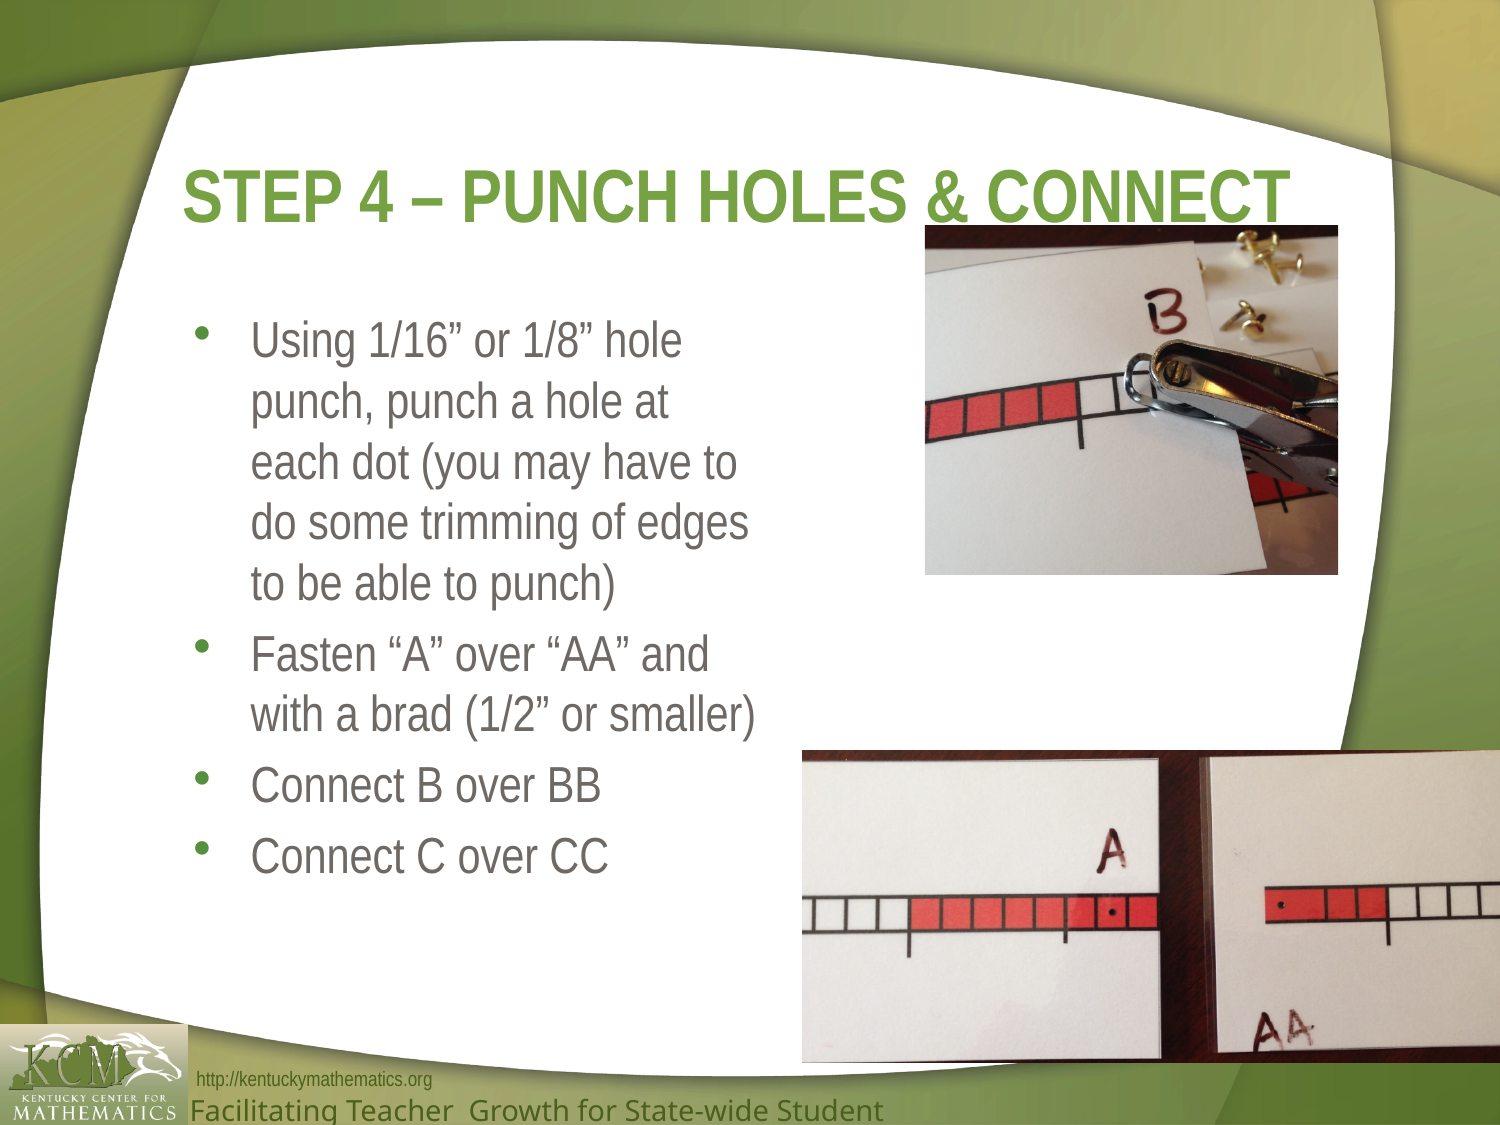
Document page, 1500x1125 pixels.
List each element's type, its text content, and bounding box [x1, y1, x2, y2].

title Step 4 – Punch holes & connect [175, 119, 1401, 266]
picture [324, 1107, 333, 1119]
picture [0, 0, 1500, 1125]
list Using 1/16” or 1/8” hole punch, punch a hole at each dot (you may have to do some trimming of edges to be able to punch) Fasten “A” over “AA” and with a brad (1/2” or smaller) Connect B over BB Connect C over CC [175, 299, 775, 975]
picture [994, 556, 1308, 1125]
picture [924, 224, 1339, 576]
